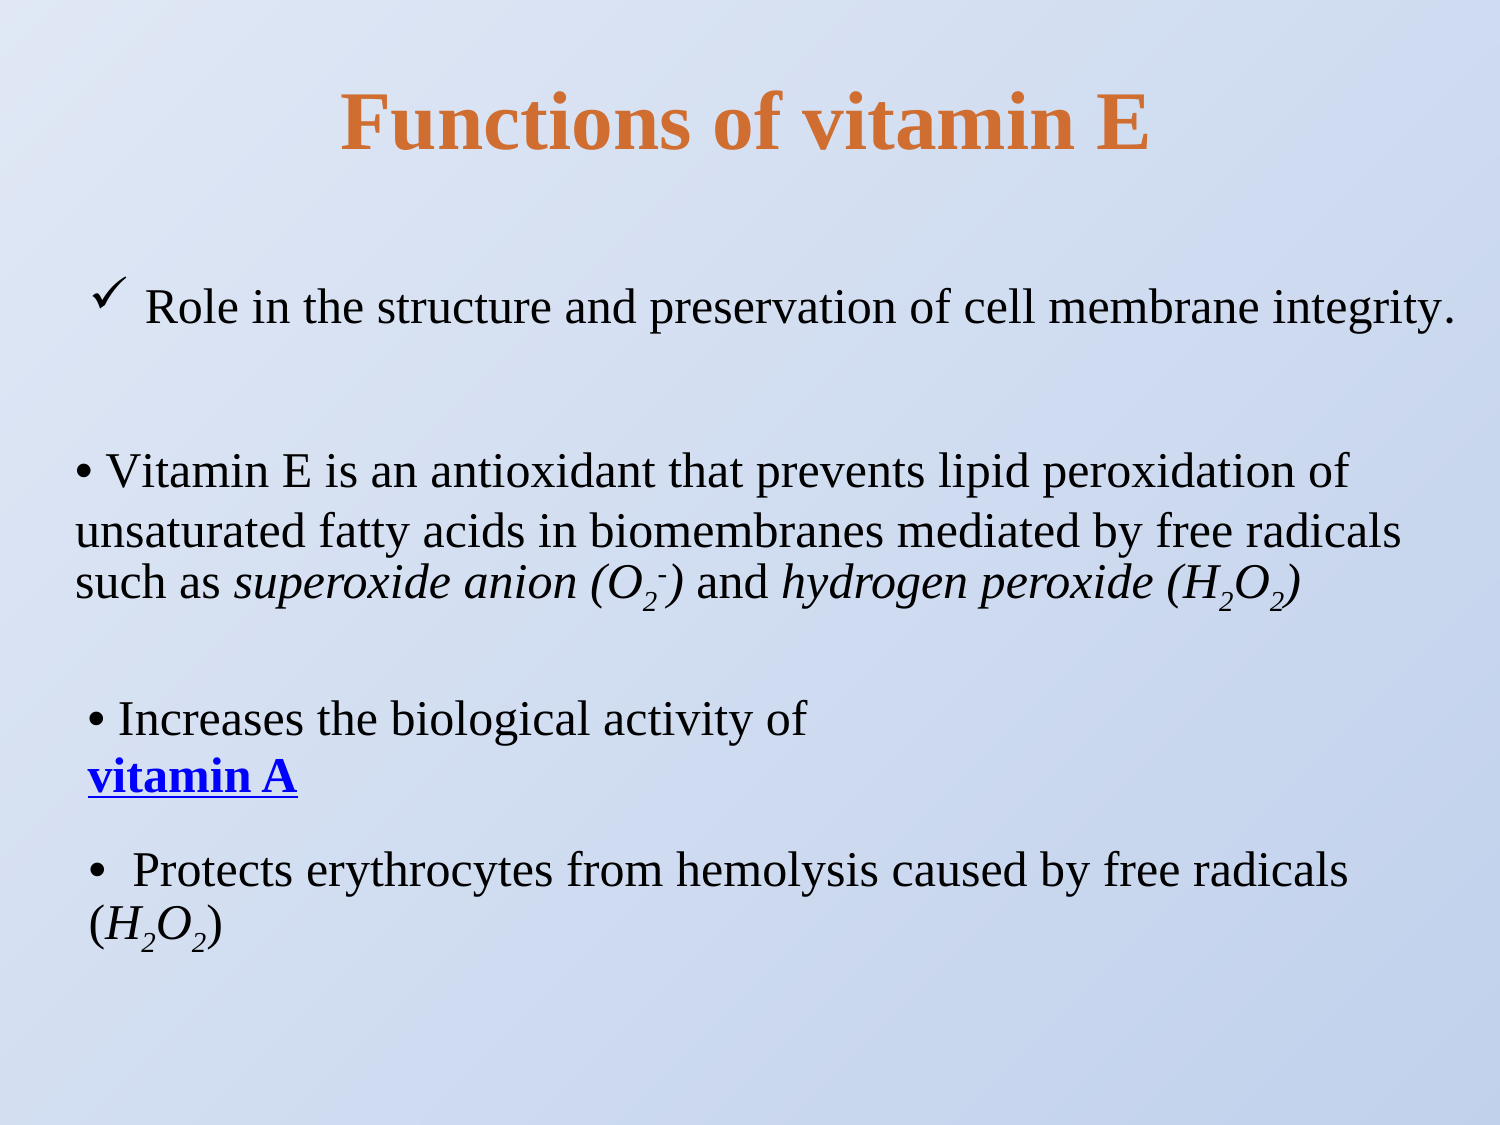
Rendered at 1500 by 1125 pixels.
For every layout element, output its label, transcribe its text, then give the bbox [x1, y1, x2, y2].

text_box Functions of vitamin E [253, 60, 1153, 272]
text_box • Increases the biological activity of vitamin A [87, 687, 1031, 860]
text_box Role in the structure and preservation of cell membrane integrity. [88, 274, 1500, 392]
text_box • Protects erythrocytes from hemolysis caused by free radicals (H2O2) [88, 837, 1450, 1019]
text_box • Vitamin E is an antioxidant that prevents lipid peroxidation of unsaturated fatty acids in biomembranes mediated by free radicals such as superoxide anion (O2-) and hydrogen peroxide (H2O2) [74, 437, 1425, 678]
